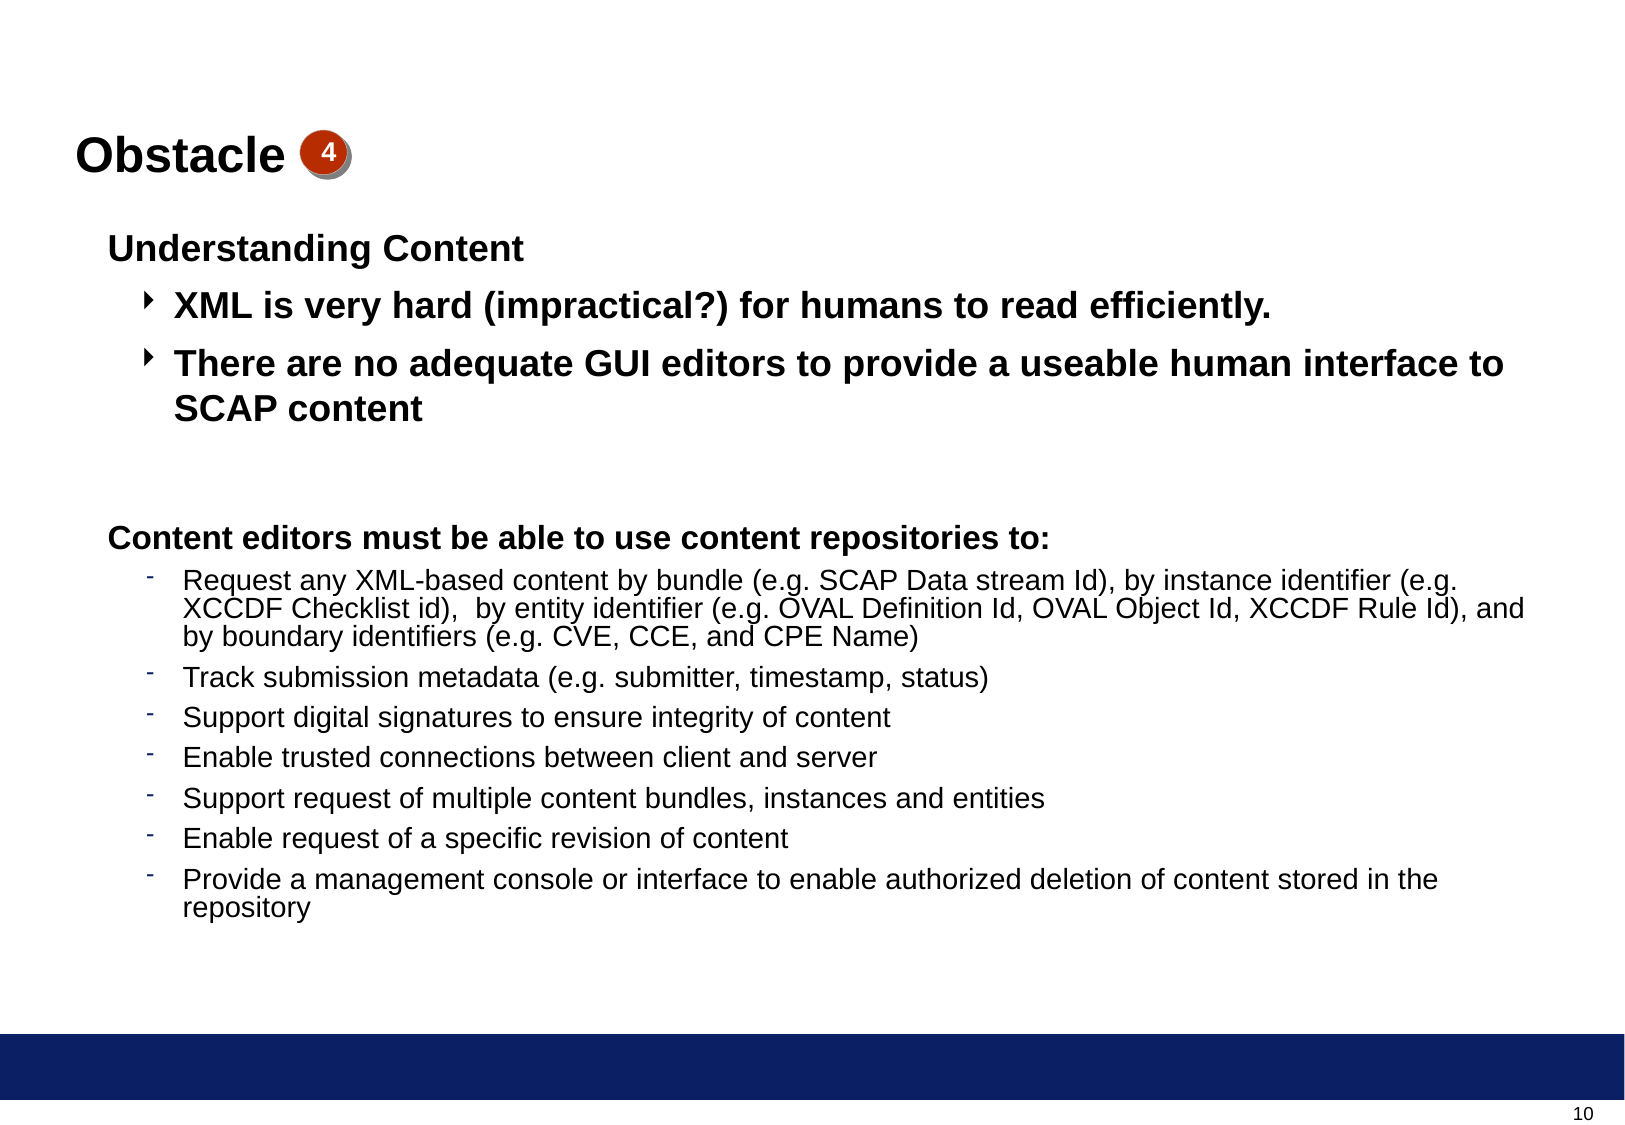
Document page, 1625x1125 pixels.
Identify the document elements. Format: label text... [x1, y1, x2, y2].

picture [0, 1034, 1625, 1100]
text_box 4 [299, 129, 348, 175]
list Understanding Content XML is very hard (impractical?) for humans to read efficiently. There are no adequate GUI editors to provide a useable human interface to SCAP content Content editors must be able to use content repositories to: Request any XML-based content by bundle (e.g. SCAP Data stream Id), by instance identifier (e.g. XCCDF Checklist id), by entity identifier (e.g. OVAL Definition Id, OVAL Object Id, XCCDF Rule Id), and by boundary identifiers (e.g. CVE, CCE, and CPE Name) Track submission metadata (e.g. submitter, timestamp, status) Support digital signatures to ensure integrity of content Enable trusted connections between client and server Support request of multiple content bundles, instances and entities Enable request of a specific revision of content Provide a management console or interface to enable authorized deletion of content stored in the repository [107, 223, 1530, 721]
title Obstacle [74, 45, 1550, 184]
